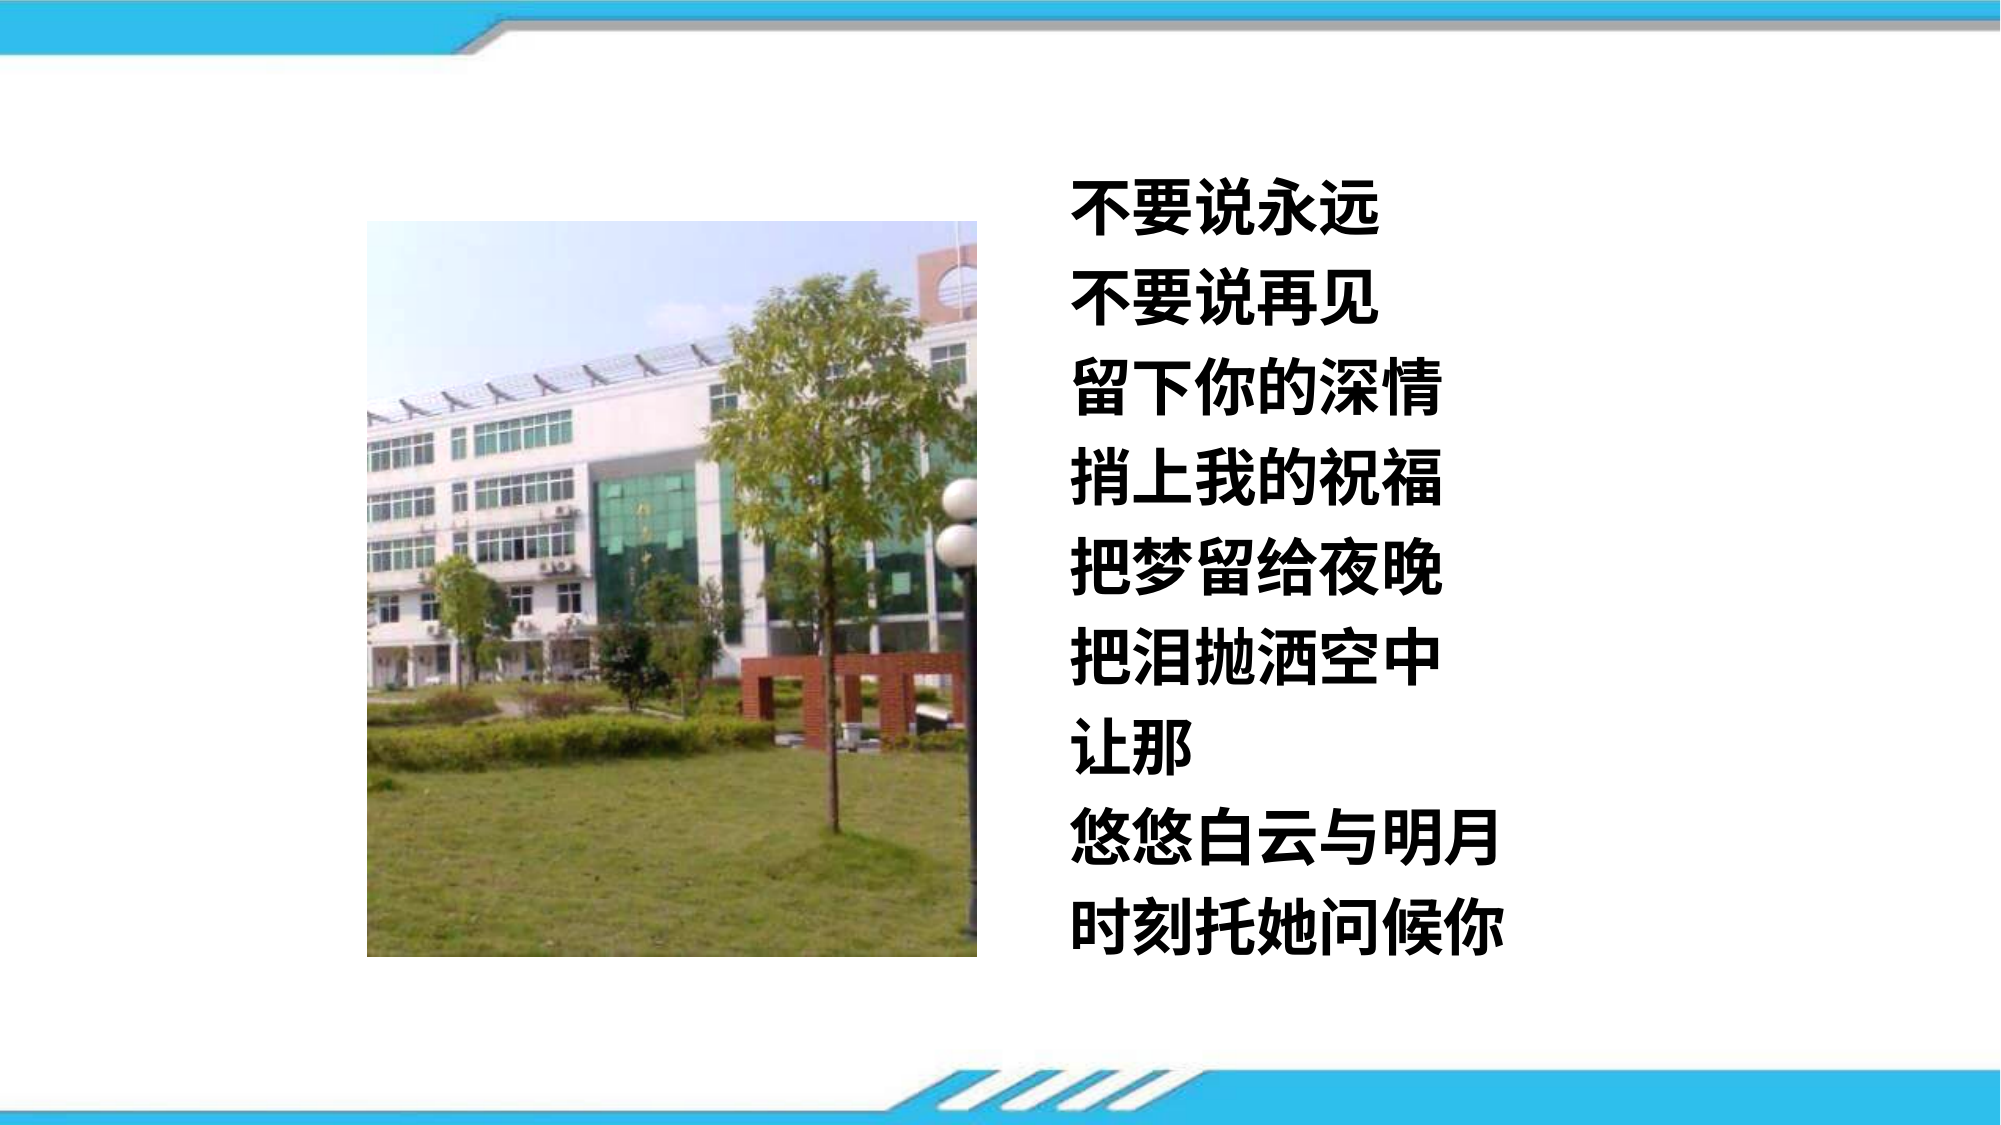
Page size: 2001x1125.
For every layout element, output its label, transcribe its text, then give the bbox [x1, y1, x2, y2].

text_box 不要说永远 不要说再见 留下你的深情 捎上我的祝福 把梦留给夜晚 把泪抛洒空中 让那 悠悠白云与明月 时刻托她问候你 [1054, 146, 1561, 970]
picture [0, 0, 2001, 1125]
